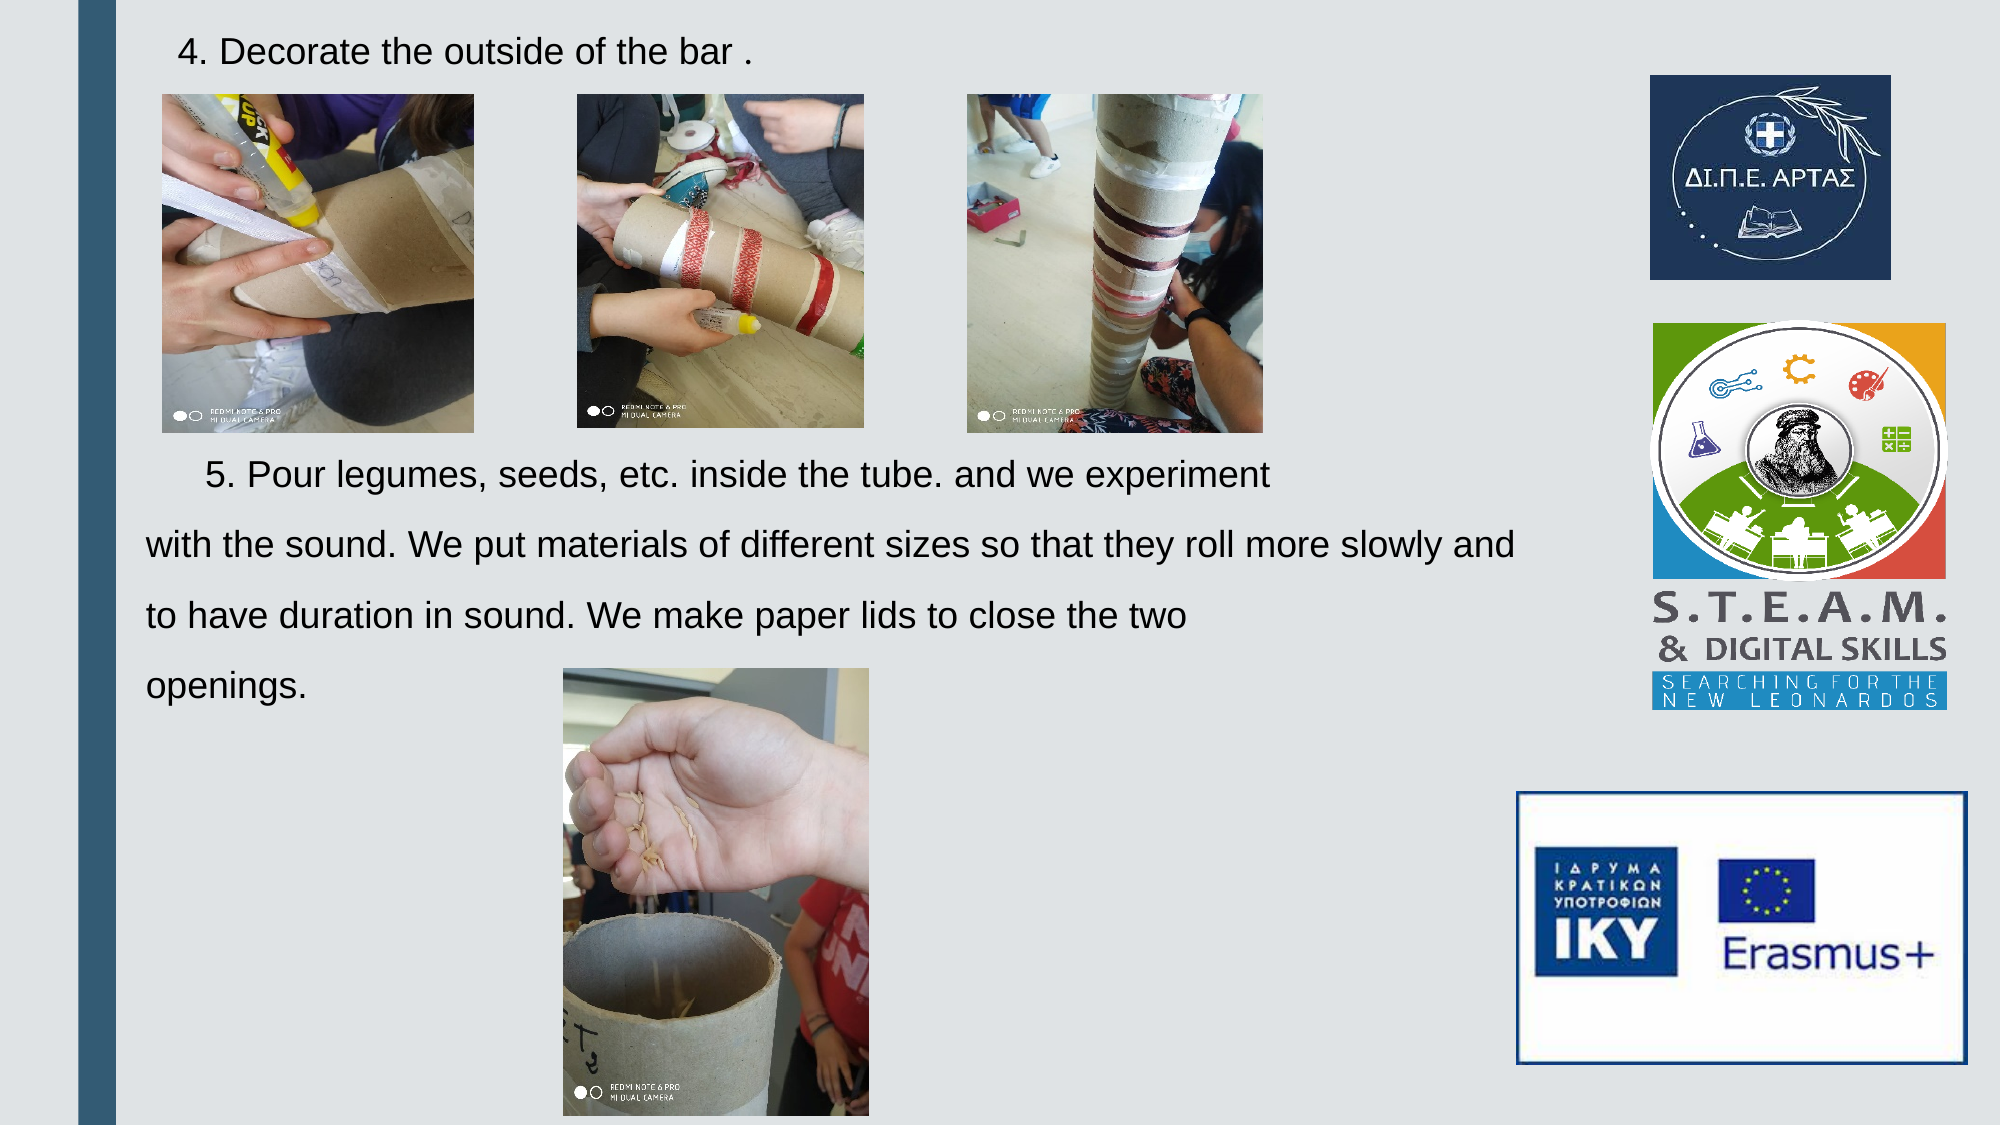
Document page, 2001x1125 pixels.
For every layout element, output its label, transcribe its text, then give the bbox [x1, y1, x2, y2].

picture [1650, 320, 1948, 710]
text_box 4. Decorate the outside of the bar . [162, 19, 1286, 79]
picture [1650, 75, 1891, 280]
picture [967, 94, 1263, 433]
picture [1516, 791, 1968, 1065]
picture [162, 94, 474, 433]
picture [562, 668, 869, 1116]
list 5. Pour legumes, seeds, etc. inside the tube. and we experiment with the sound. We put materials of different sizes so that they roll more slowly and to have duration in sound. We make paper lids to close the two openings. [130, 442, 2000, 1107]
picture [577, 94, 864, 428]
